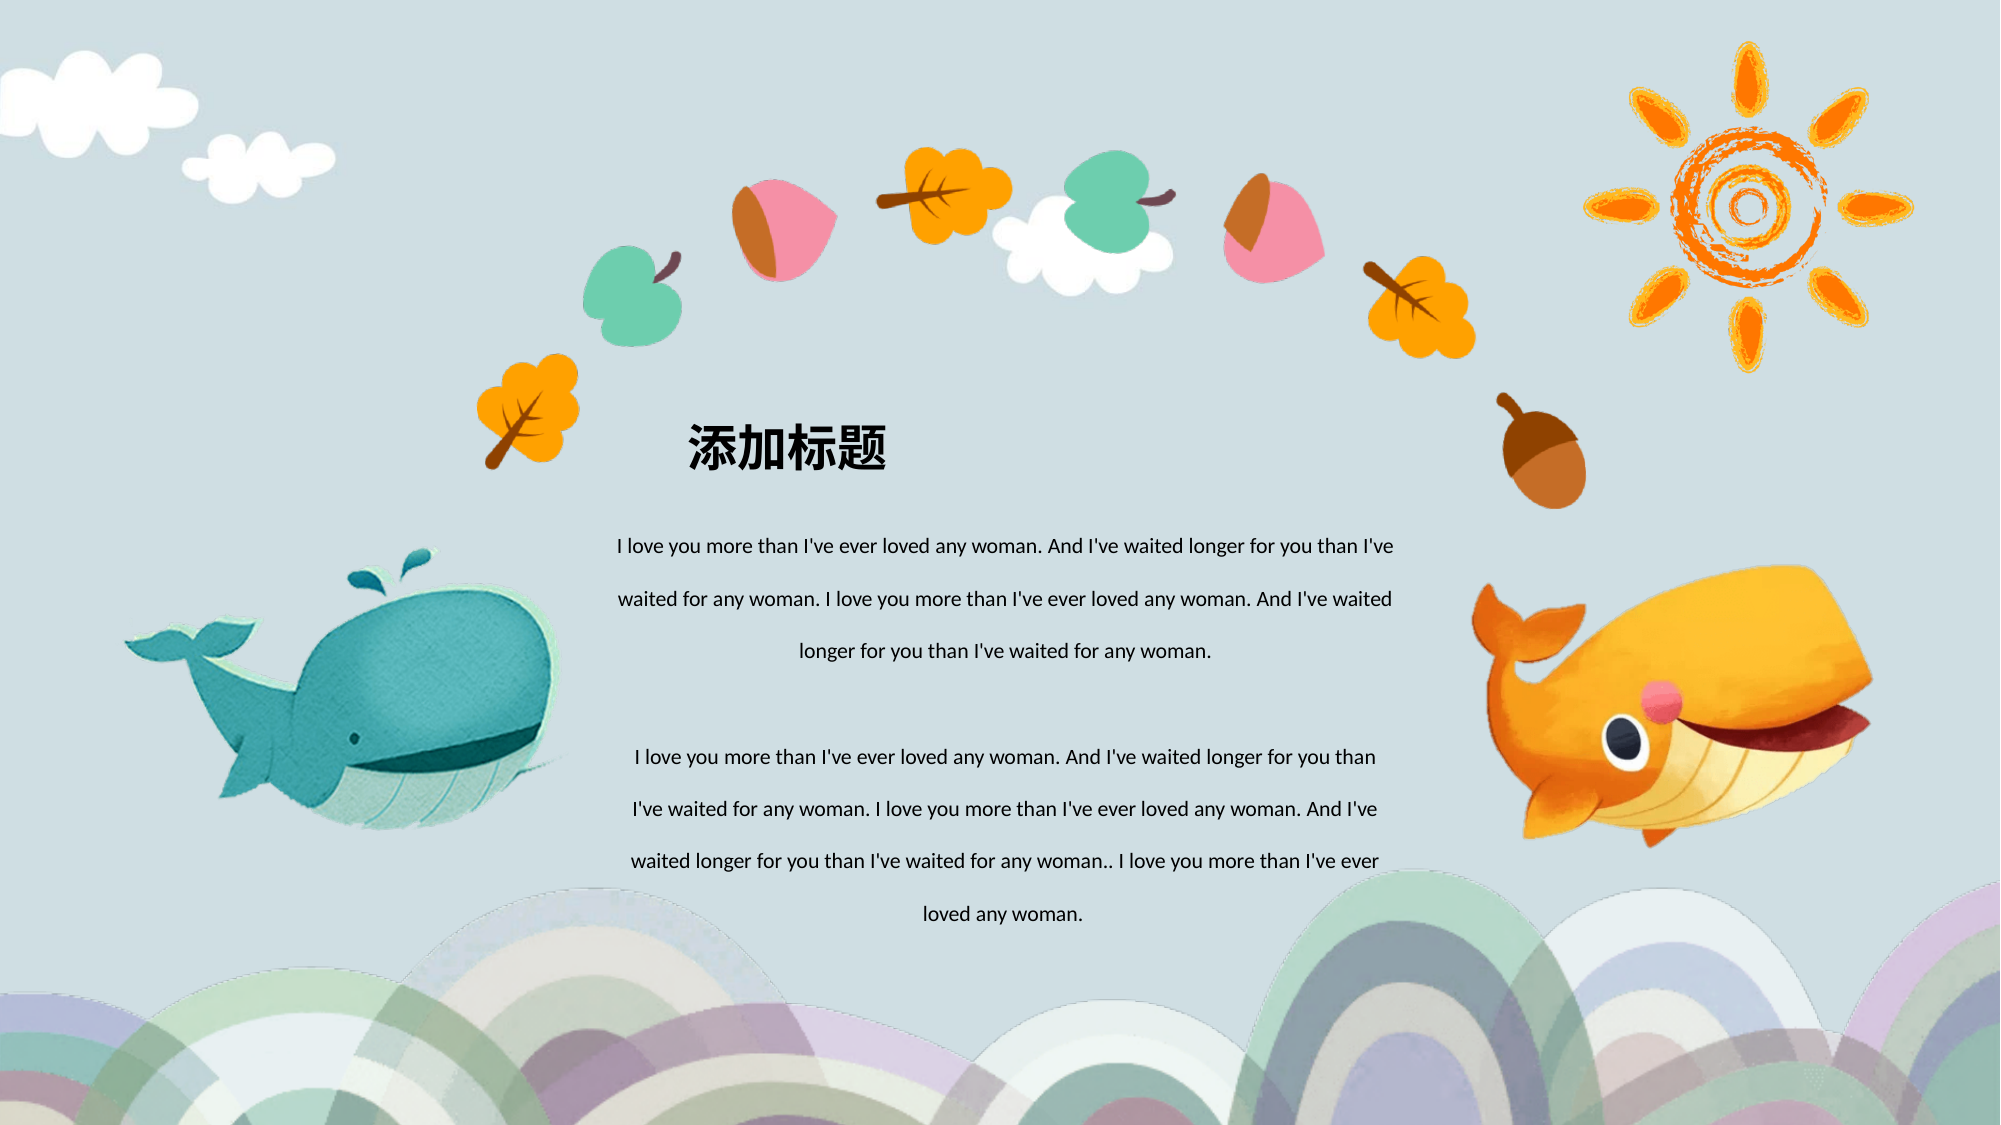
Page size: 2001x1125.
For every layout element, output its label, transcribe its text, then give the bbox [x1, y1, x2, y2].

text_box I love you more than I've ever loved any woman. And I've waited longer for you than I've waited for any woman. I love you more than I've ever loved any woman. And I've waited longer for you than I've waited for any woman.. I love you more than I've ever loved any woman. [603, 708, 1408, 986]
text_box I love you more than I've ever loved any woman. And I've waited longer for you than I've waited for any woman. I love you more than I've ever loved any woman. And I've waited longer for you than I've waited for any woman. [599, 559, 1412, 724]
picture [0, 0, 2000, 1125]
